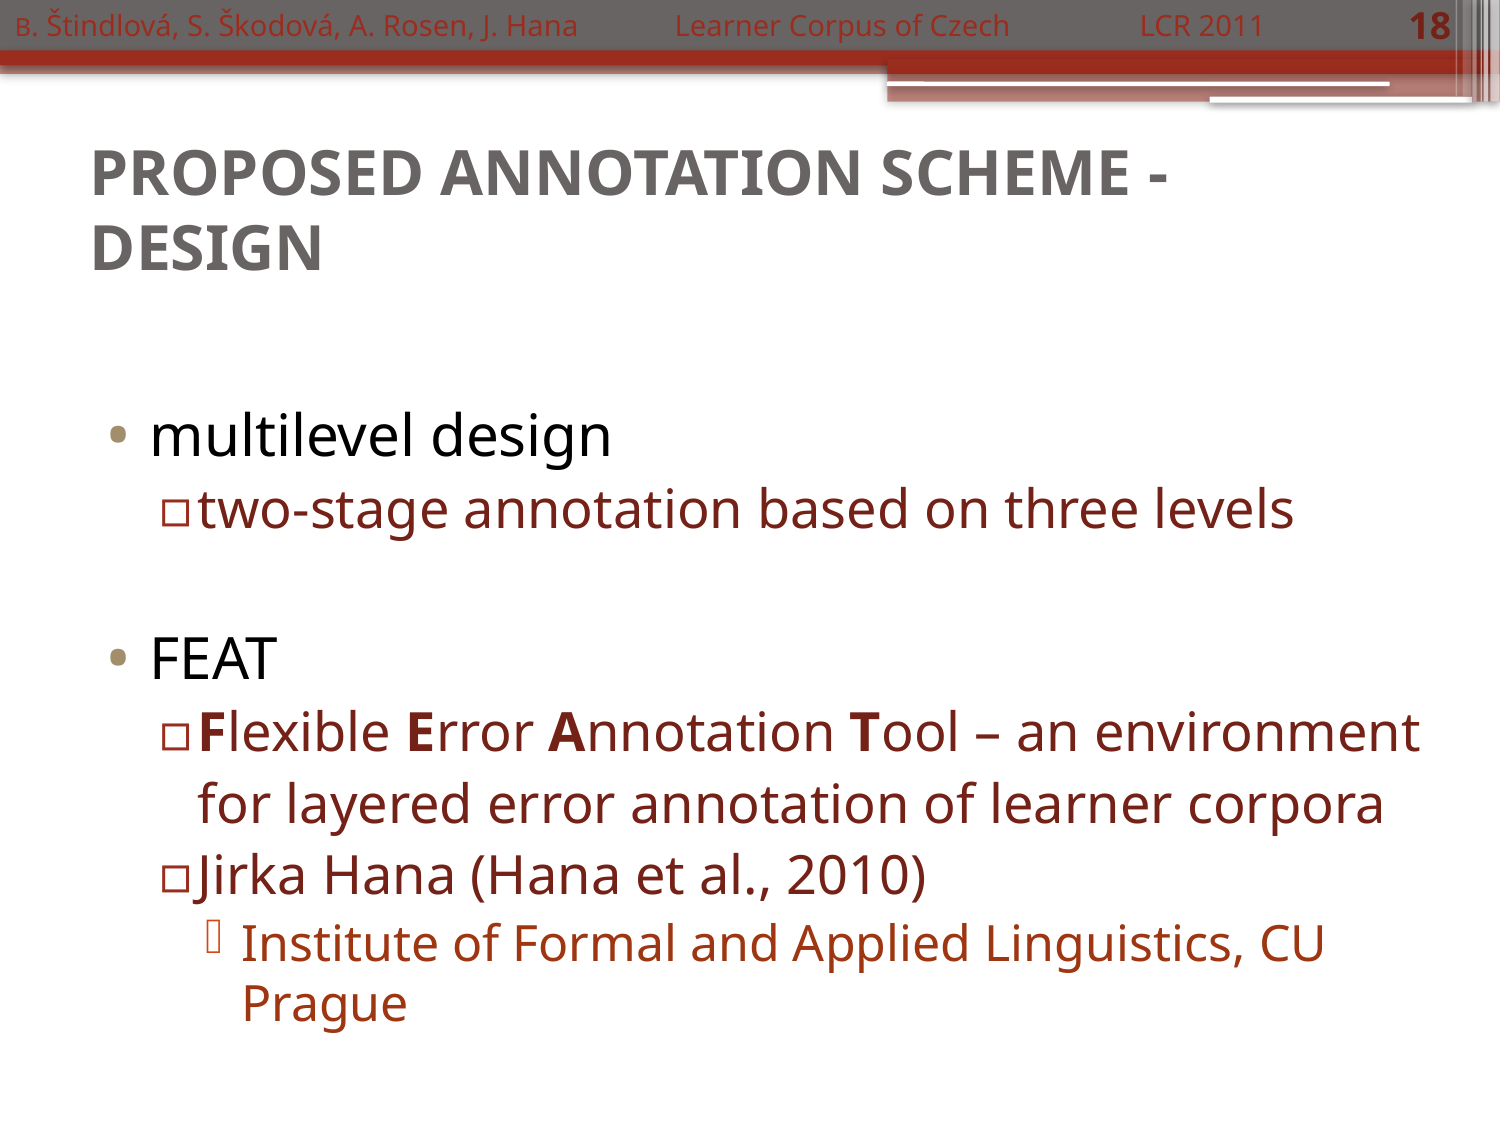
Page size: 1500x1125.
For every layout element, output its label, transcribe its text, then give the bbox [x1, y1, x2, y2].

title PROPOSED ANNOTATION SCHEME - DESIGN [75, 125, 1425, 291]
list multilevel design two-stage annotation based on three levels FEAT Flexible Error Annotation Tool – an environment for layered error annotation of learner corpora Jirka Hana (Hana et al., 2010) Institute of Formal and Applied Linguistics, CU Prague [75, 314, 1500, 1079]
slide_number 18 [1341, 0, 1466, 61]
text_box B. Štindlová, S. Škodová, A. Rosen, J. Hana Learner Corpus of Czech LCR 2011 [0, 0, 1341, 75]
